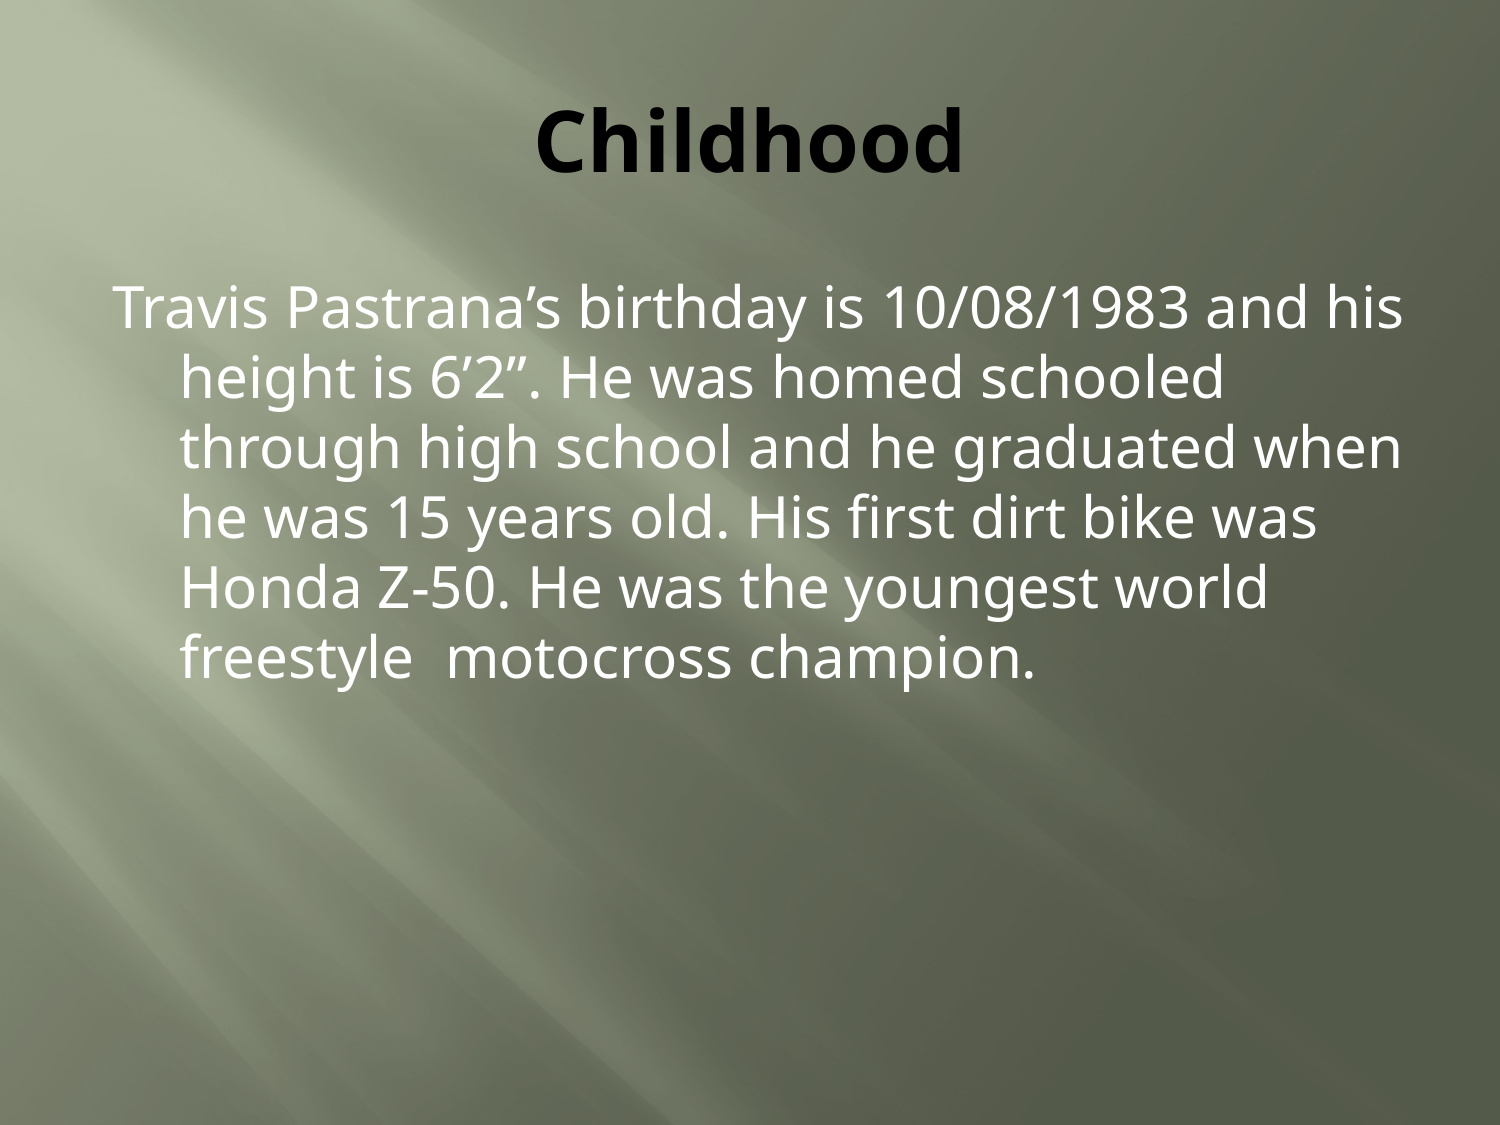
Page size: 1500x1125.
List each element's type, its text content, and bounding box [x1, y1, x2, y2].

list Travis Pastrana’s birthday is 10/08/1983 and his height is 6’2”. He was homed schooled through high school and he graduated when he was 15 years old. His first dirt bike was Honda Z-50. He was the youngest world freestyle motocross champion. [75, 262, 1425, 1035]
title Childhood [75, 45, 1425, 233]
